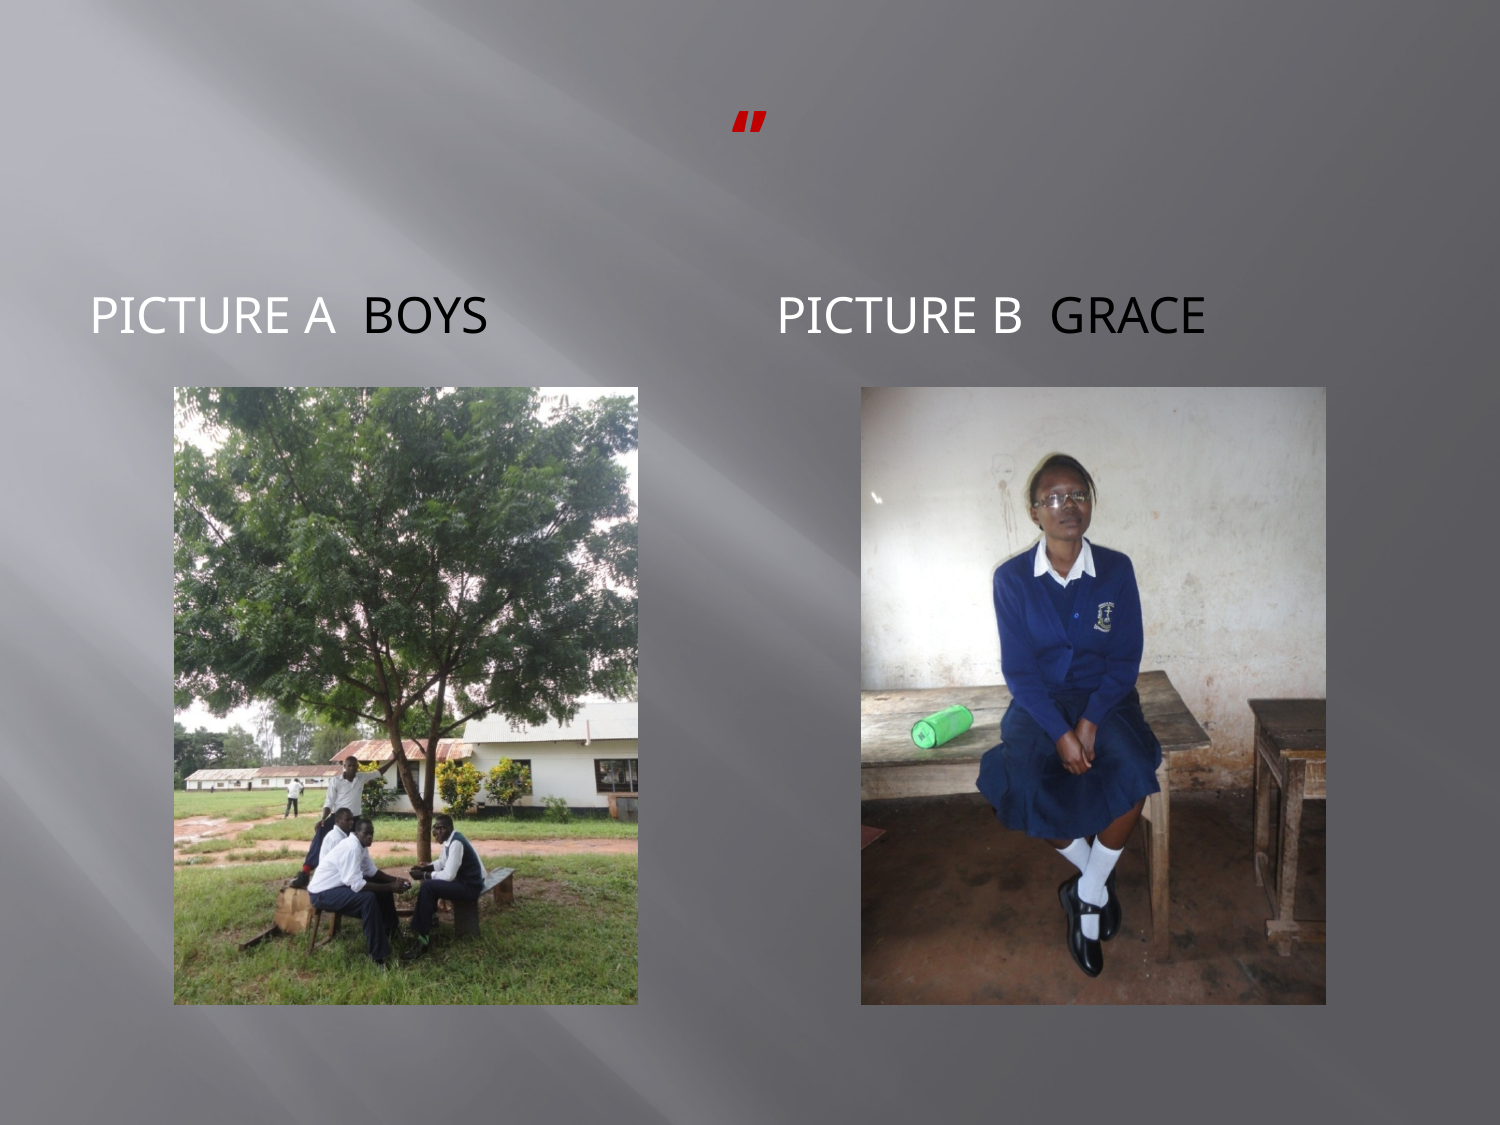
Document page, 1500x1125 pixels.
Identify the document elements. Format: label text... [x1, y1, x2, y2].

title ‘’ [75, 44, 1425, 233]
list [861, 387, 1326, 1006]
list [174, 387, 639, 1006]
list picture b Grace [761, 251, 1425, 375]
list picture a boys [75, 251, 738, 375]
